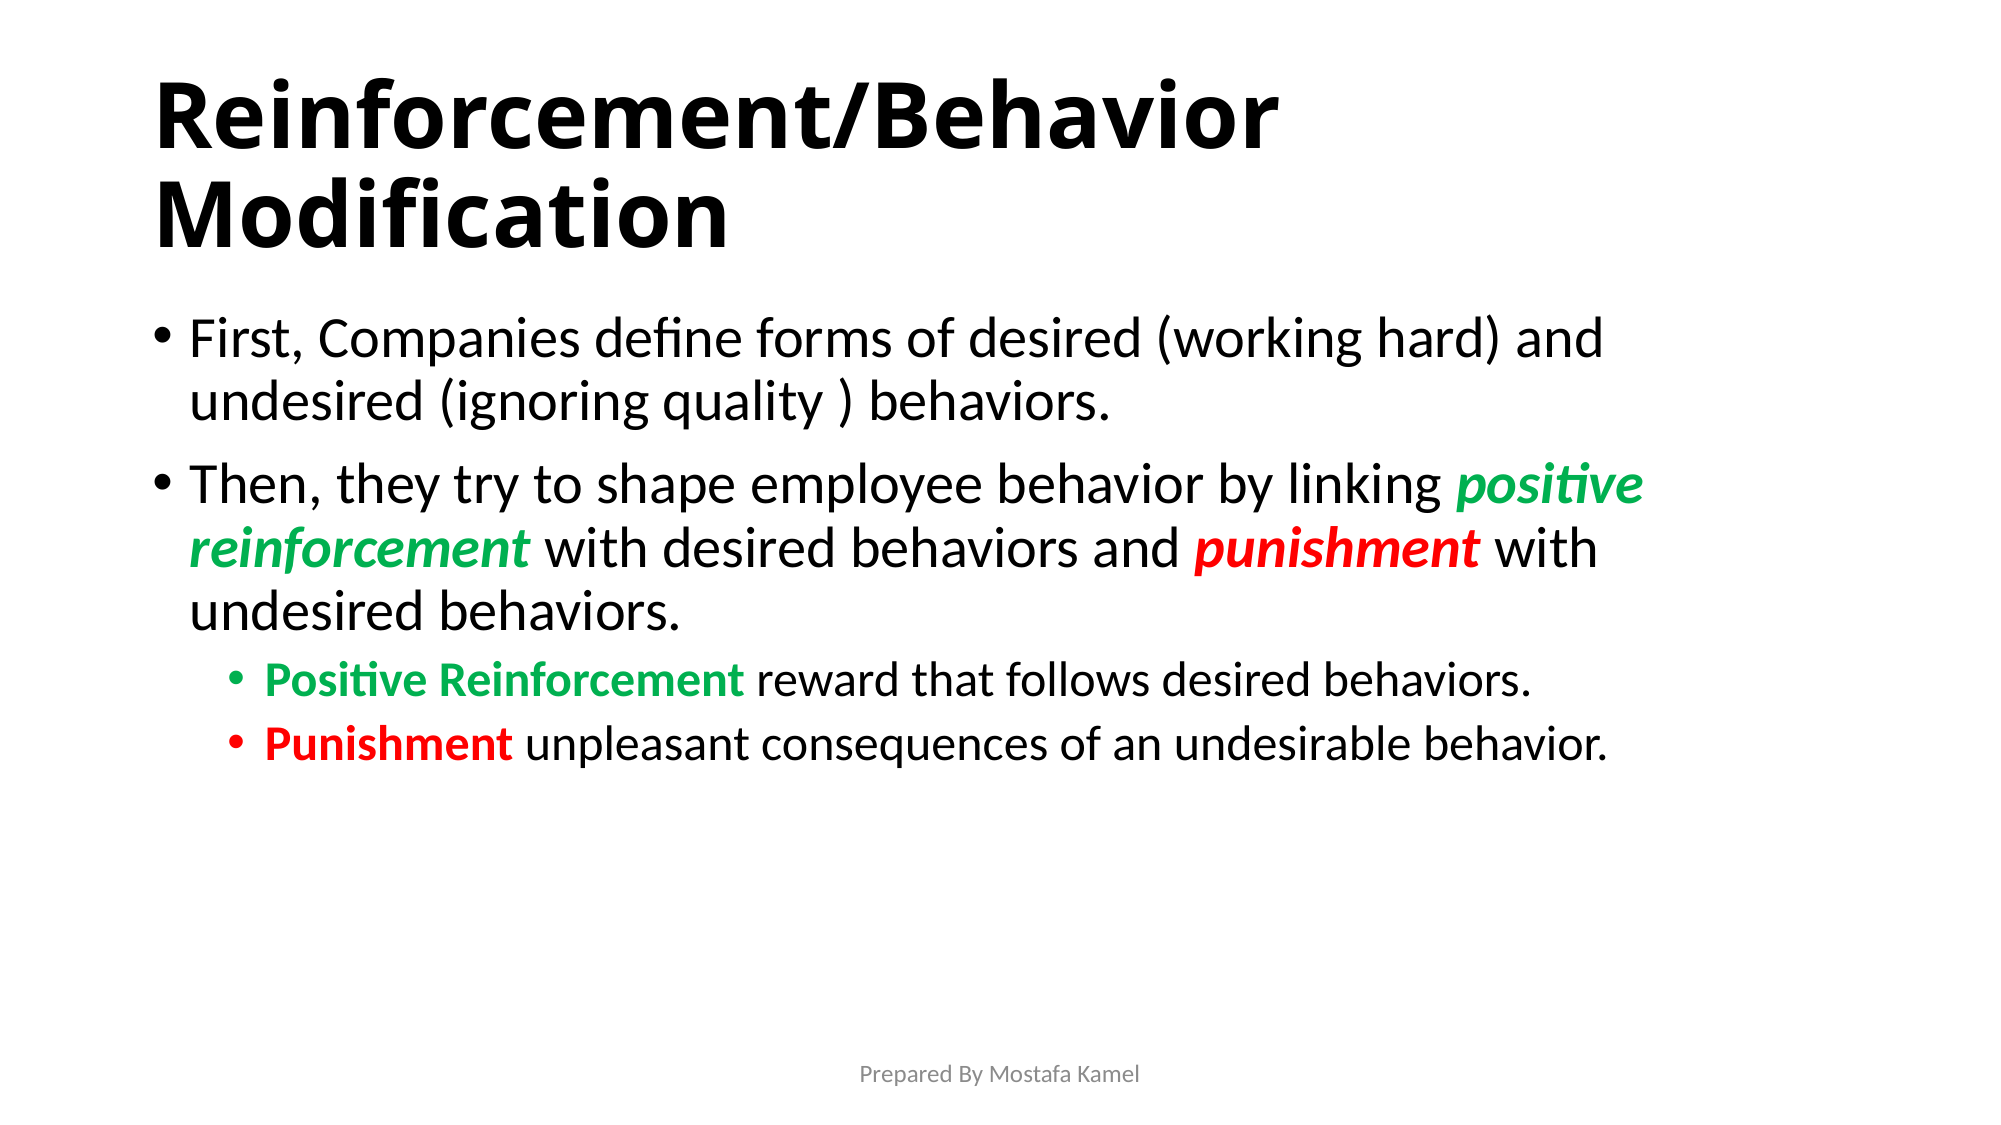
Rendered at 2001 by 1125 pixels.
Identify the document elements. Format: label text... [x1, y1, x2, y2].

title Reinforcement/Behavior Modification [137, 59, 1863, 278]
footer Prepared By Mostafa Kamel [662, 1042, 1338, 1103]
list First, Companies define forms of desired (working hard) and undesired (ignoring quality ) behaviors. Then, they try to shape employee behavior by linking positive reinforcement with desired behaviors and punishment with undesired behaviors. Positive Reinforcement reward that follows desired behaviors. Punishment unpleasant consequences of an undesirable behavior. [137, 299, 1863, 1014]
